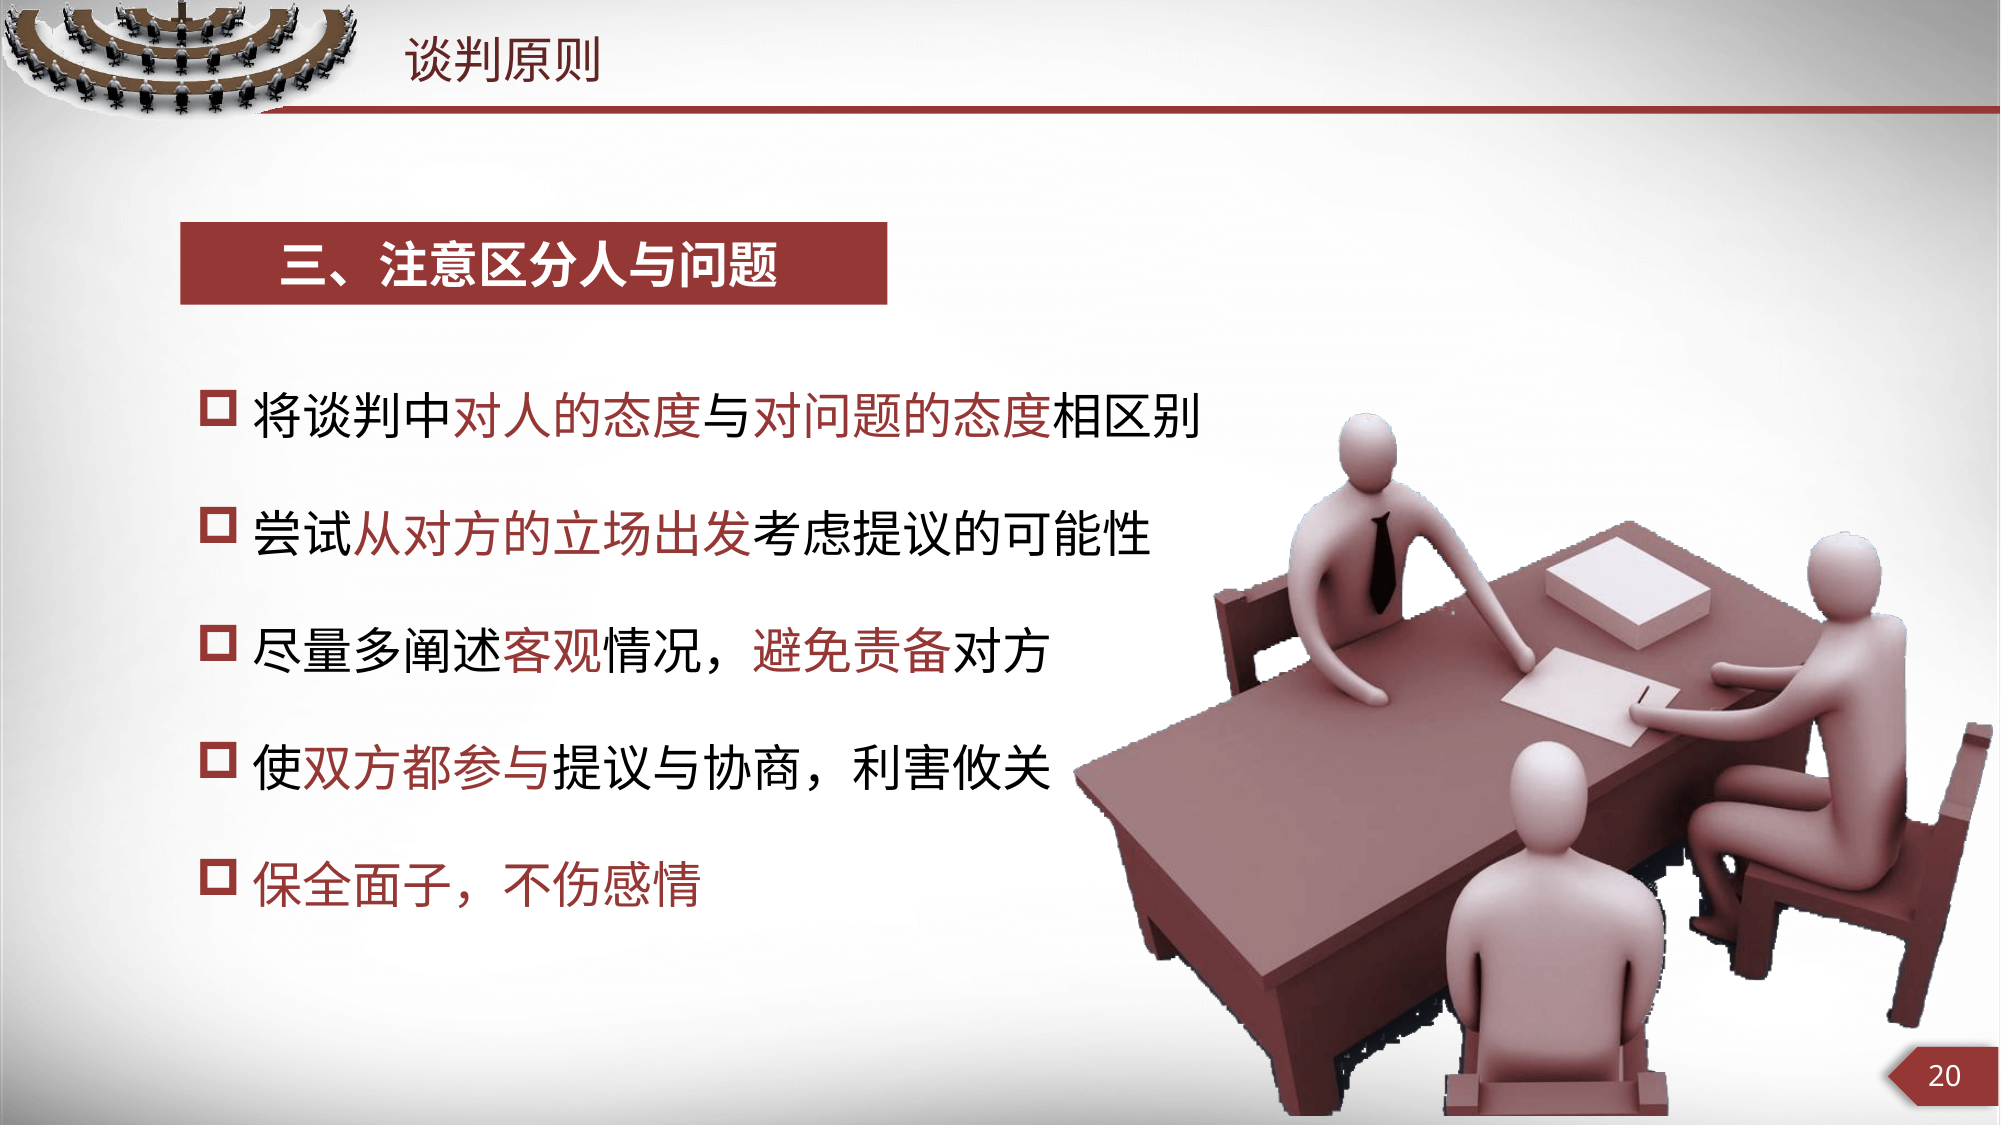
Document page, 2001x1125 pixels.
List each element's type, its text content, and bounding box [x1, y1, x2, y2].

picture [0, 0, 2001, 1125]
text_box 尝试从对方的立场出发考虑提议的可能性 [181, 494, 994, 570]
text_box 使双方都参与提议与协商，利害攸关 [181, 728, 994, 804]
list 谈判原则 [388, 11, 1074, 107]
text_box 将谈判中对人的态度与对问题的态度相区别 [181, 377, 994, 453]
text_box 保全面子，不伤感情 [181, 845, 822, 921]
text_box 尽量多阐述客观情况，避免责备对方 [181, 611, 994, 687]
text_box 三、注意区分人与问题 [180, 222, 888, 305]
